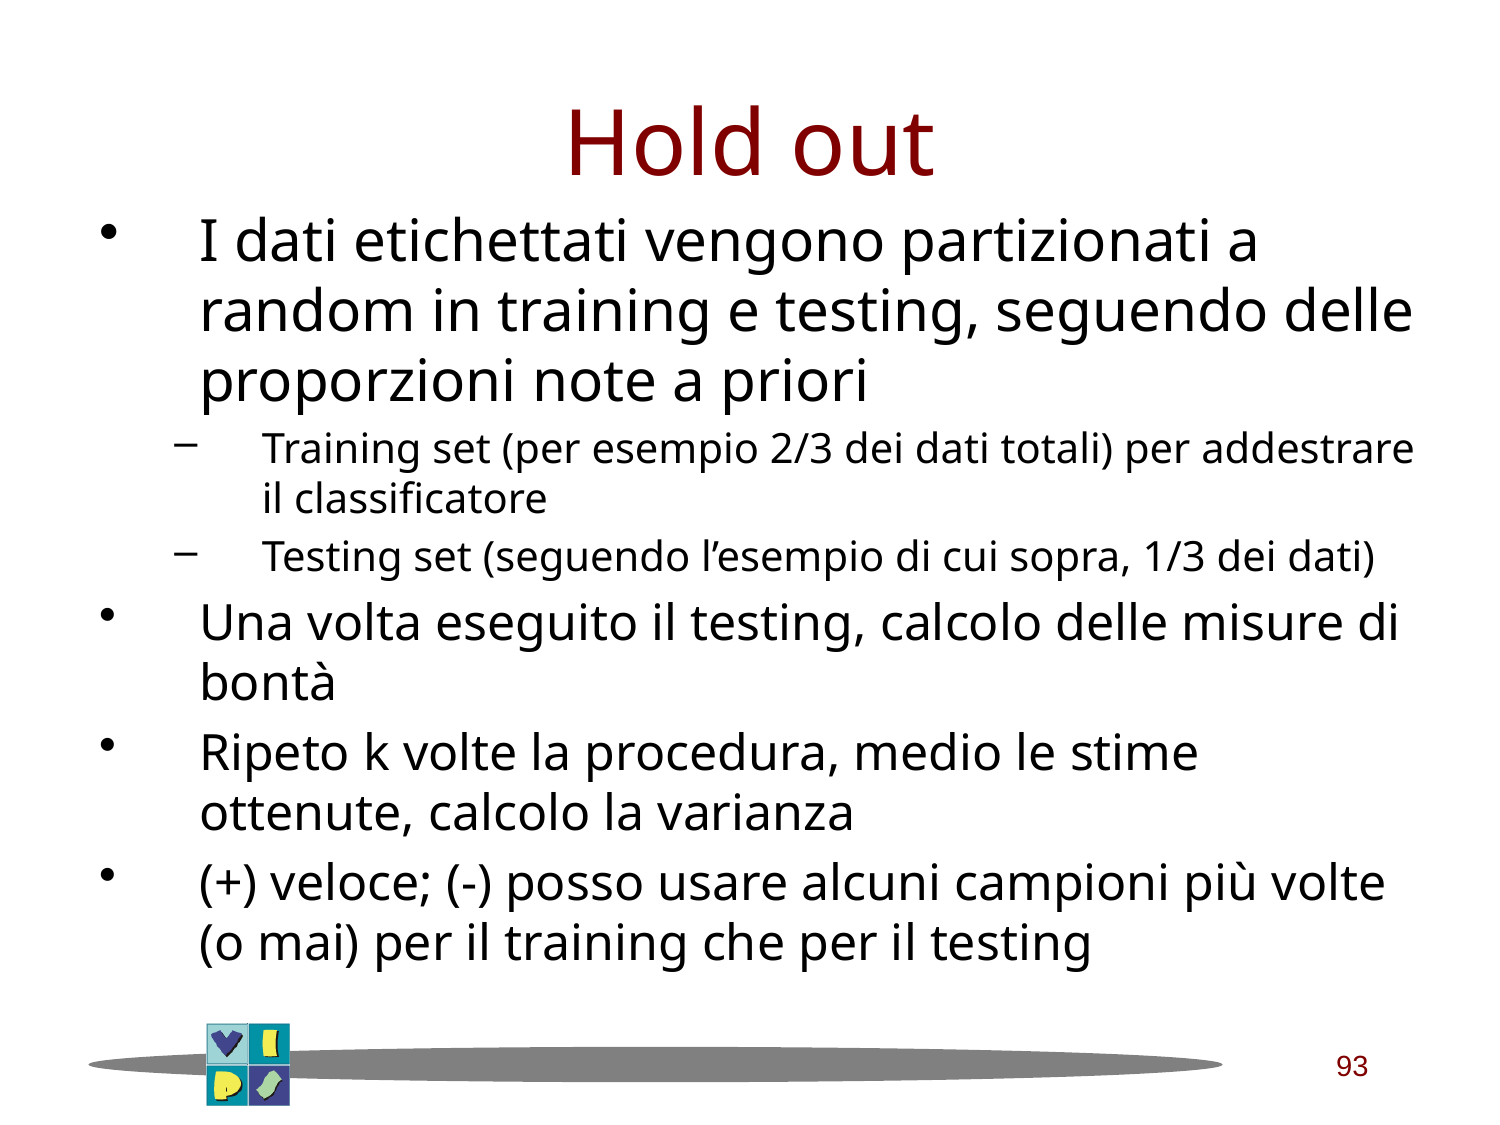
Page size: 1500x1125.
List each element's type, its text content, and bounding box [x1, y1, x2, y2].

slide_number 93 [1033, 1039, 1384, 1118]
title Hold out [75, 45, 1425, 233]
picture [206, 1023, 290, 1106]
text_box I dati etichettati vengono partizionati a random in training e testing, seguendo delle proporzioni note a priori Training set (per esempio 2/3 dei dati totali) per addestrare il classificatore Testing set (seguendo l’esempio di cui sopra, 1/3 dei dati) Una volta eseguito il testing, calcolo delle misure di bontà Ripeto k volte la procedura, medio le stime ottenute, calcolo la varianza (+) veloce; (-) posso usare alcuni campioni più volte (o mai) per il training che per il testing [84, 196, 1432, 939]
